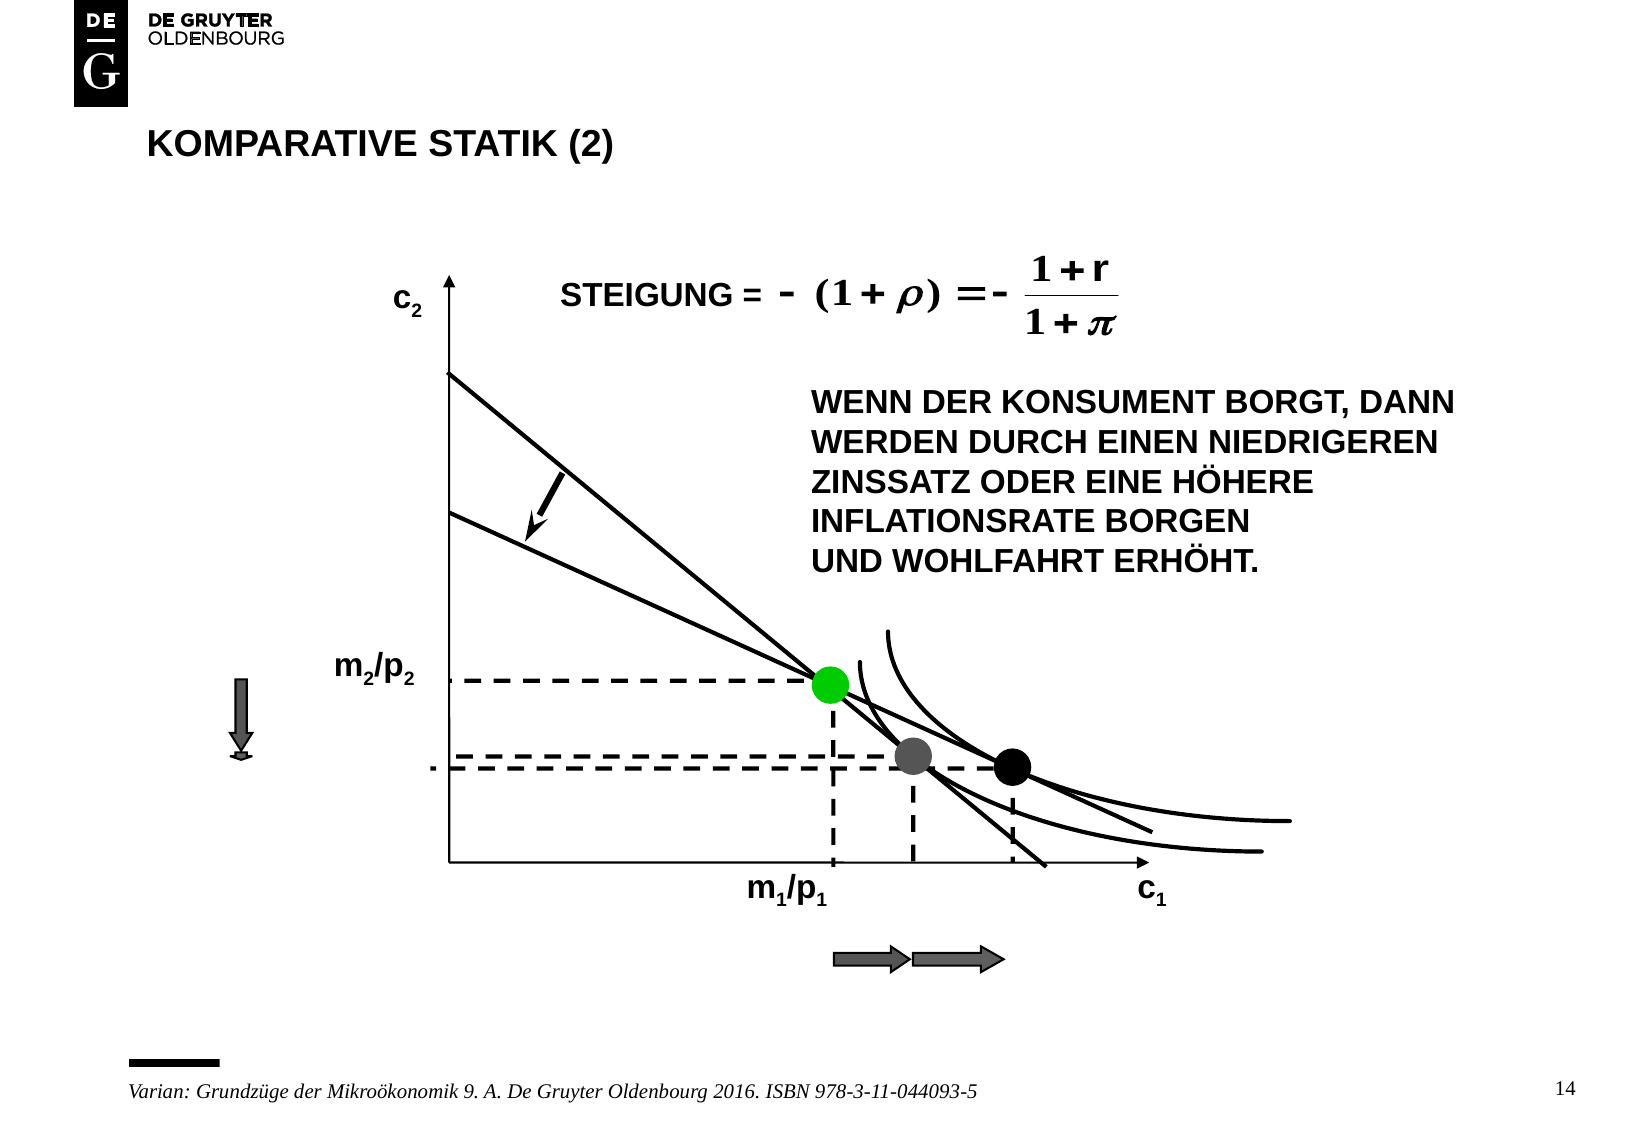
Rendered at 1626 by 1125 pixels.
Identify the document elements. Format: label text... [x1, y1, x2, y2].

text_box WENN DER KONSUMENT BORGT, DANN WERDEN DURCH EINEN NIEDRIGEREN ZINSSATZ ODER EINE HÖHERE INFLATIONSRATE BORGEN UND WOHLFAHRT ERHÖHT. [795, 372, 1503, 588]
text_box [229, 752, 253, 760]
text_box [525, 520, 541, 542]
text_box [229, 679, 253, 751]
text_box [811, 666, 850, 704]
text_box [894, 737, 933, 775]
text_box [776, 248, 1122, 339]
text_box [888, 631, 1290, 822]
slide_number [128, 1077, 1539, 1108]
text_box m2/p2 [318, 636, 430, 697]
text_box [859, 662, 1262, 852]
text_box c2 [377, 268, 438, 329]
text_box [912, 946, 1004, 973]
text_box [442, 274, 456, 374]
title Komparative statik (2) [146, 119, 1574, 182]
text_box [833, 946, 910, 973]
list [129, 195, 1556, 1031]
slide_number 14 [1554, 1074, 1614, 1104]
text_box [993, 748, 1032, 786]
text_box c1 [1122, 857, 1182, 919]
text_box STEIGUNG = [545, 265, 776, 321]
text_box m1/p1 [731, 857, 843, 919]
